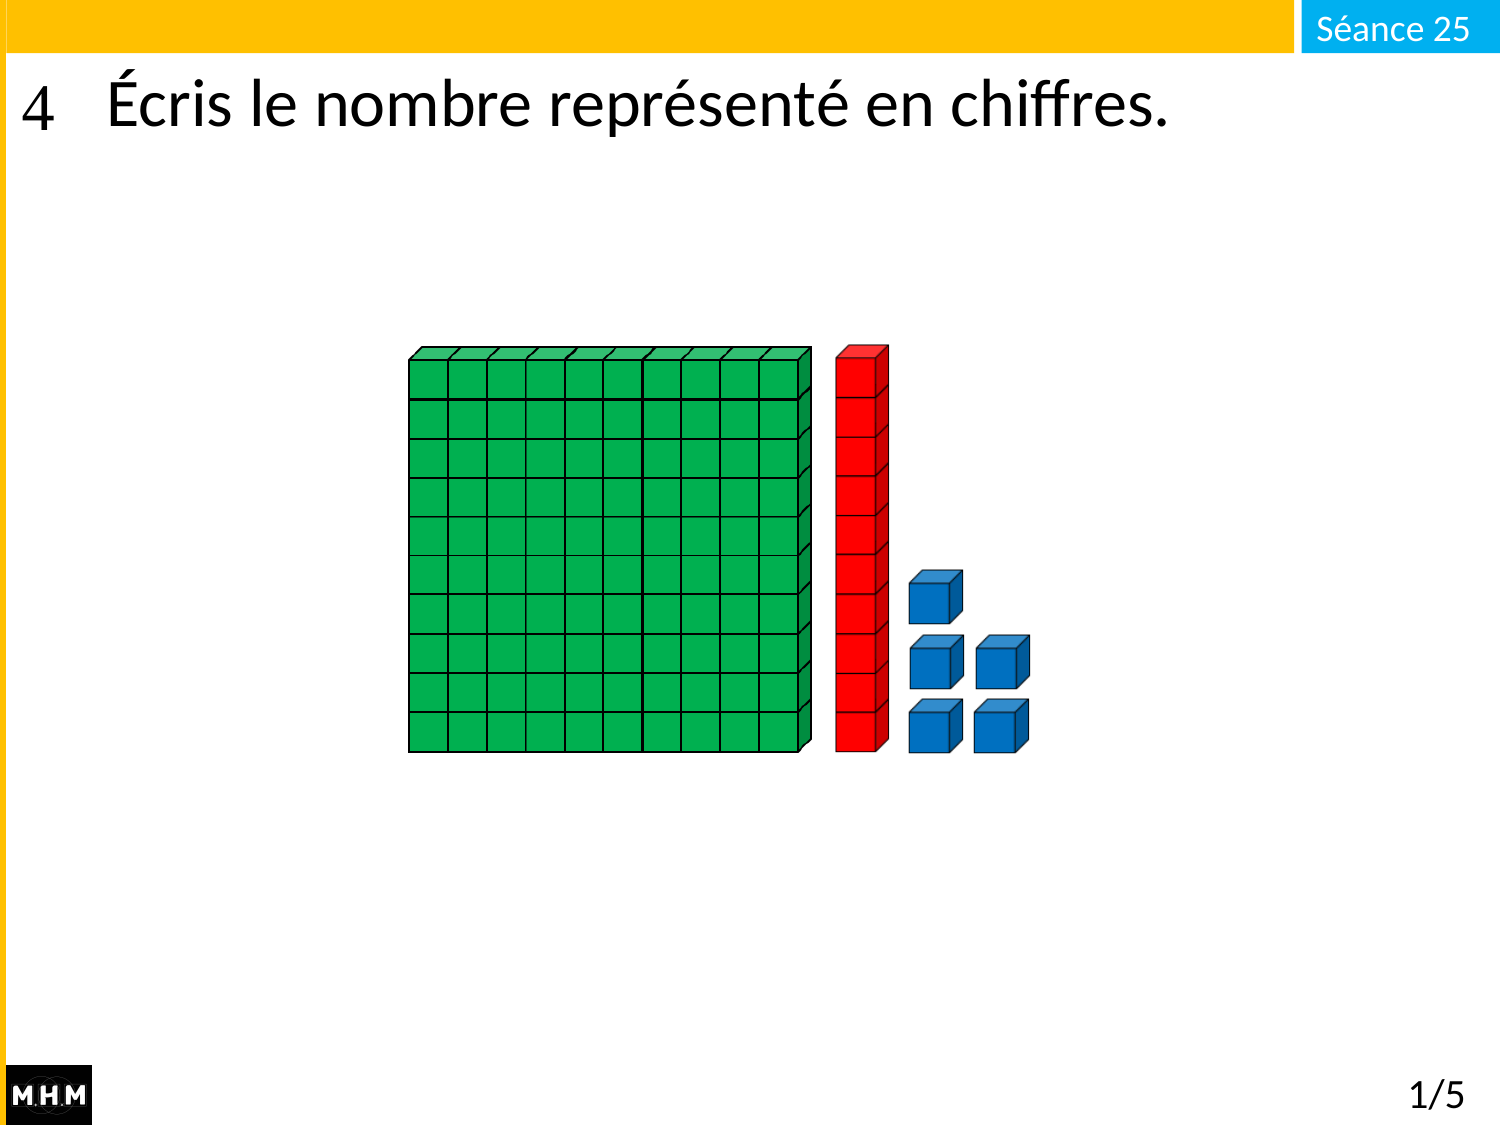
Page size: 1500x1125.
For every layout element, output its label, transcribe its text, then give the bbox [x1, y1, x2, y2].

picture [905, 567, 967, 627]
picture [832, 342, 894, 756]
picture [971, 632, 1034, 692]
picture [906, 632, 968, 692]
title Écris le nombre représenté en chiffres. [91, 60, 1385, 150]
picture [402, 342, 814, 756]
list 1/5 [1373, 1064, 1500, 1125]
picture [6, 1065, 92, 1125]
picture [905, 696, 967, 756]
picture [970, 696, 1033, 756]
